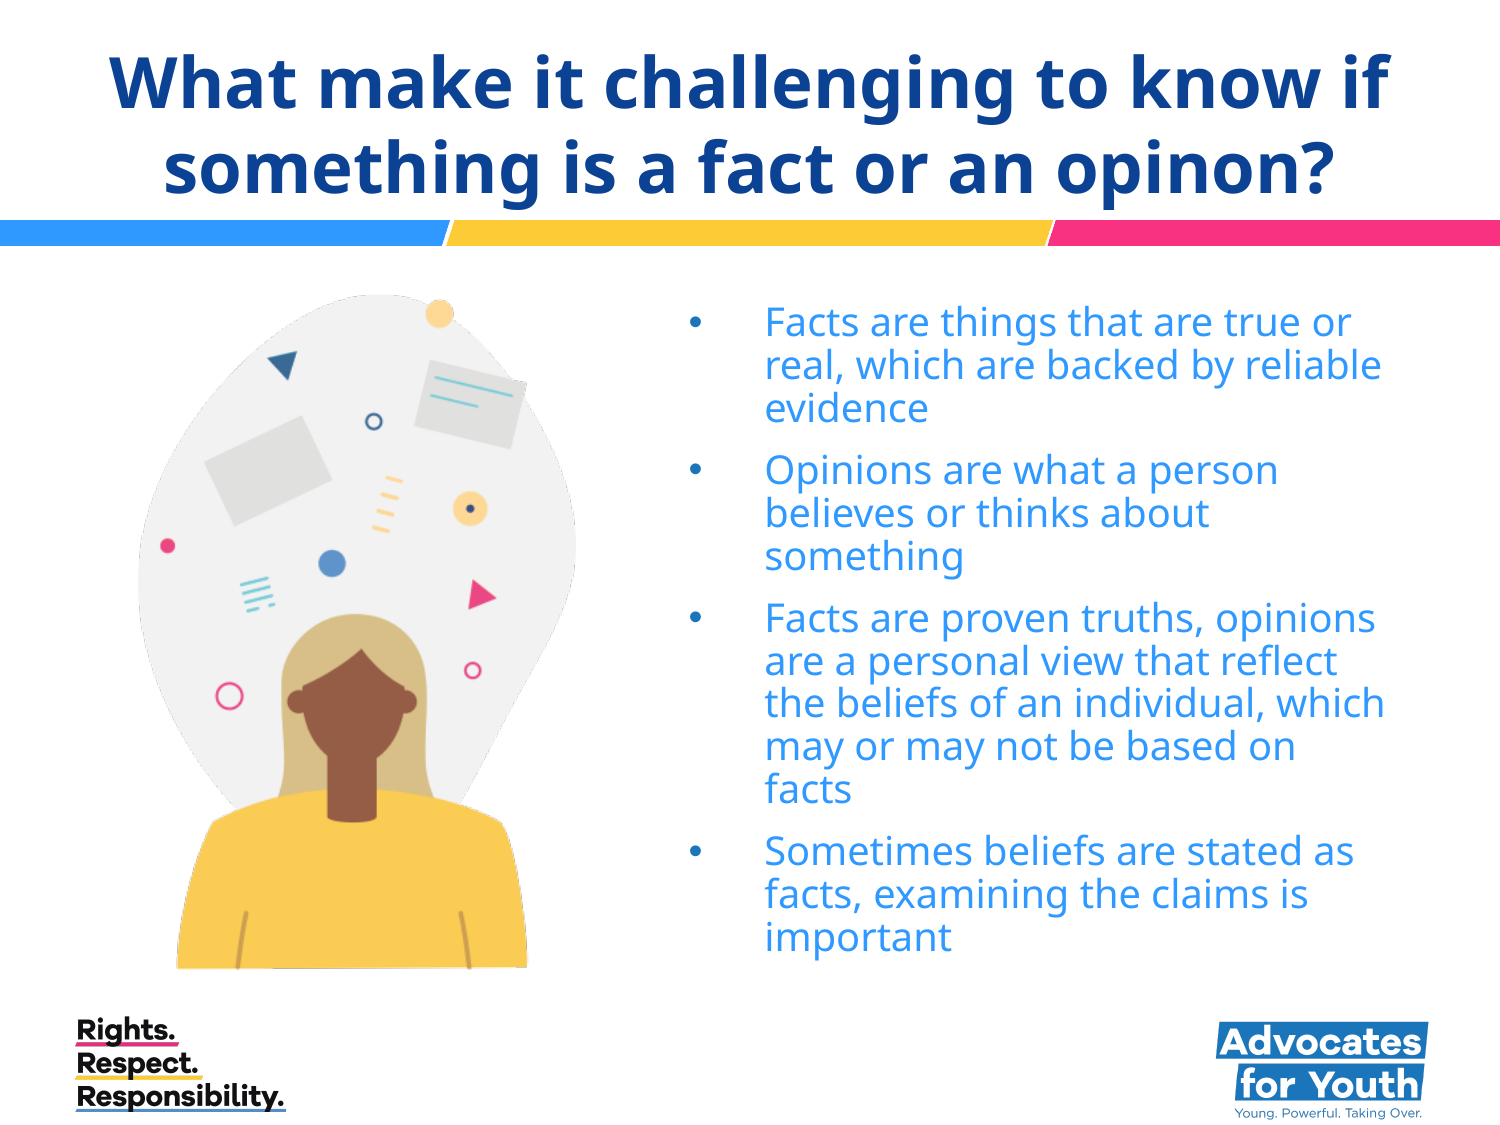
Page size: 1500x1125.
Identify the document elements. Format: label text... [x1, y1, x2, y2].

title What make it challenging to know if something is a fact or an opinon? [75, 28, 1425, 217]
picture [137, 294, 576, 970]
picture [0, 207, 1500, 258]
list Facts are things that are true or real, which are backed by reliable evidence Opinions are what a person believes or thinks about something Facts are proven truths, opinions are a personal view that reflect the beliefs of an individual, which may or may not be based on facts Sometimes beliefs are stated as facts, examining the claims is important [666, 294, 1403, 970]
